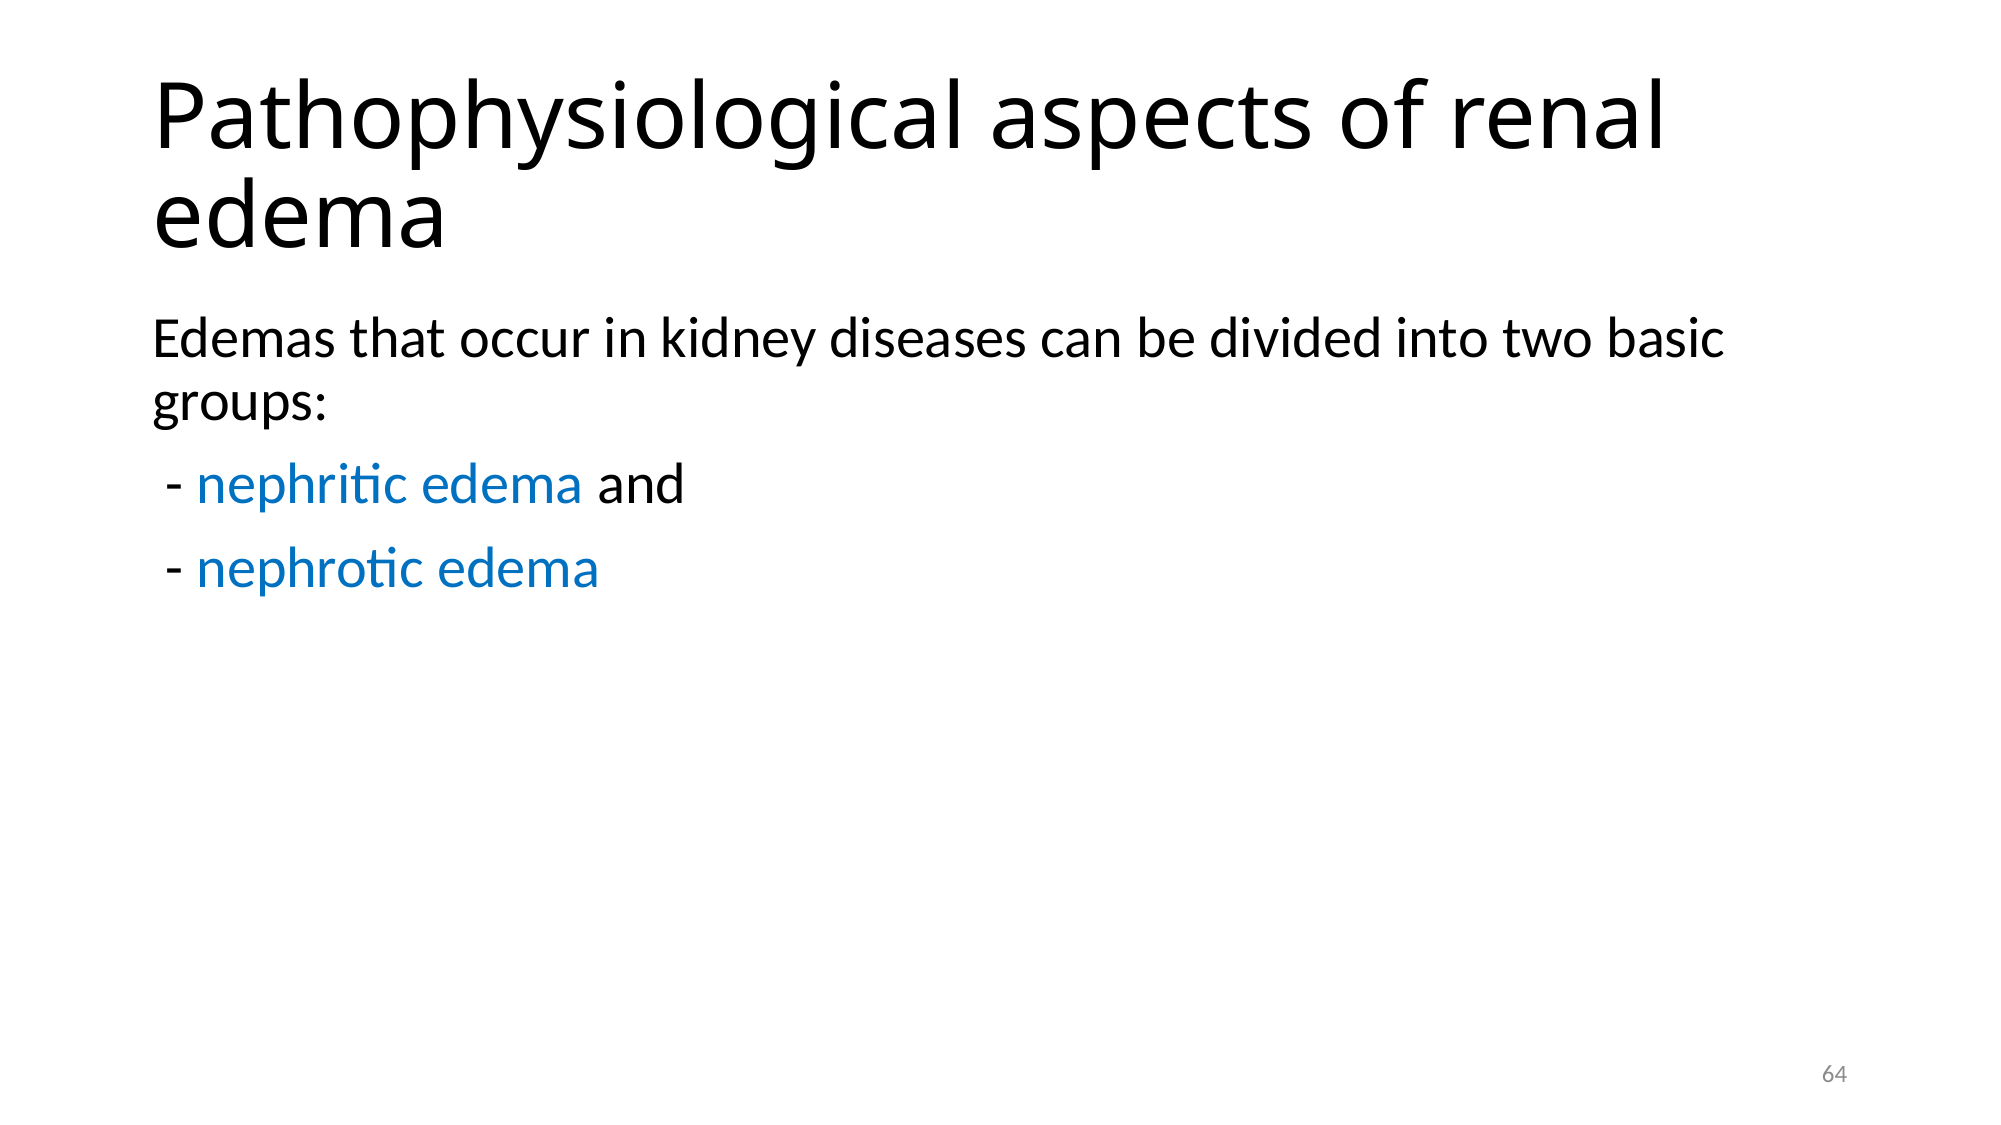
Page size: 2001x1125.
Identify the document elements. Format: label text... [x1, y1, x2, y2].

list Edemas that occur in kidney diseases can be divided into two basic groups: - nephritic edema and - nephrotic edema [137, 299, 1863, 1014]
slide_number 64 [1412, 1042, 1863, 1103]
title Pathophysiological aspects of renal edema [137, 59, 1880, 278]
